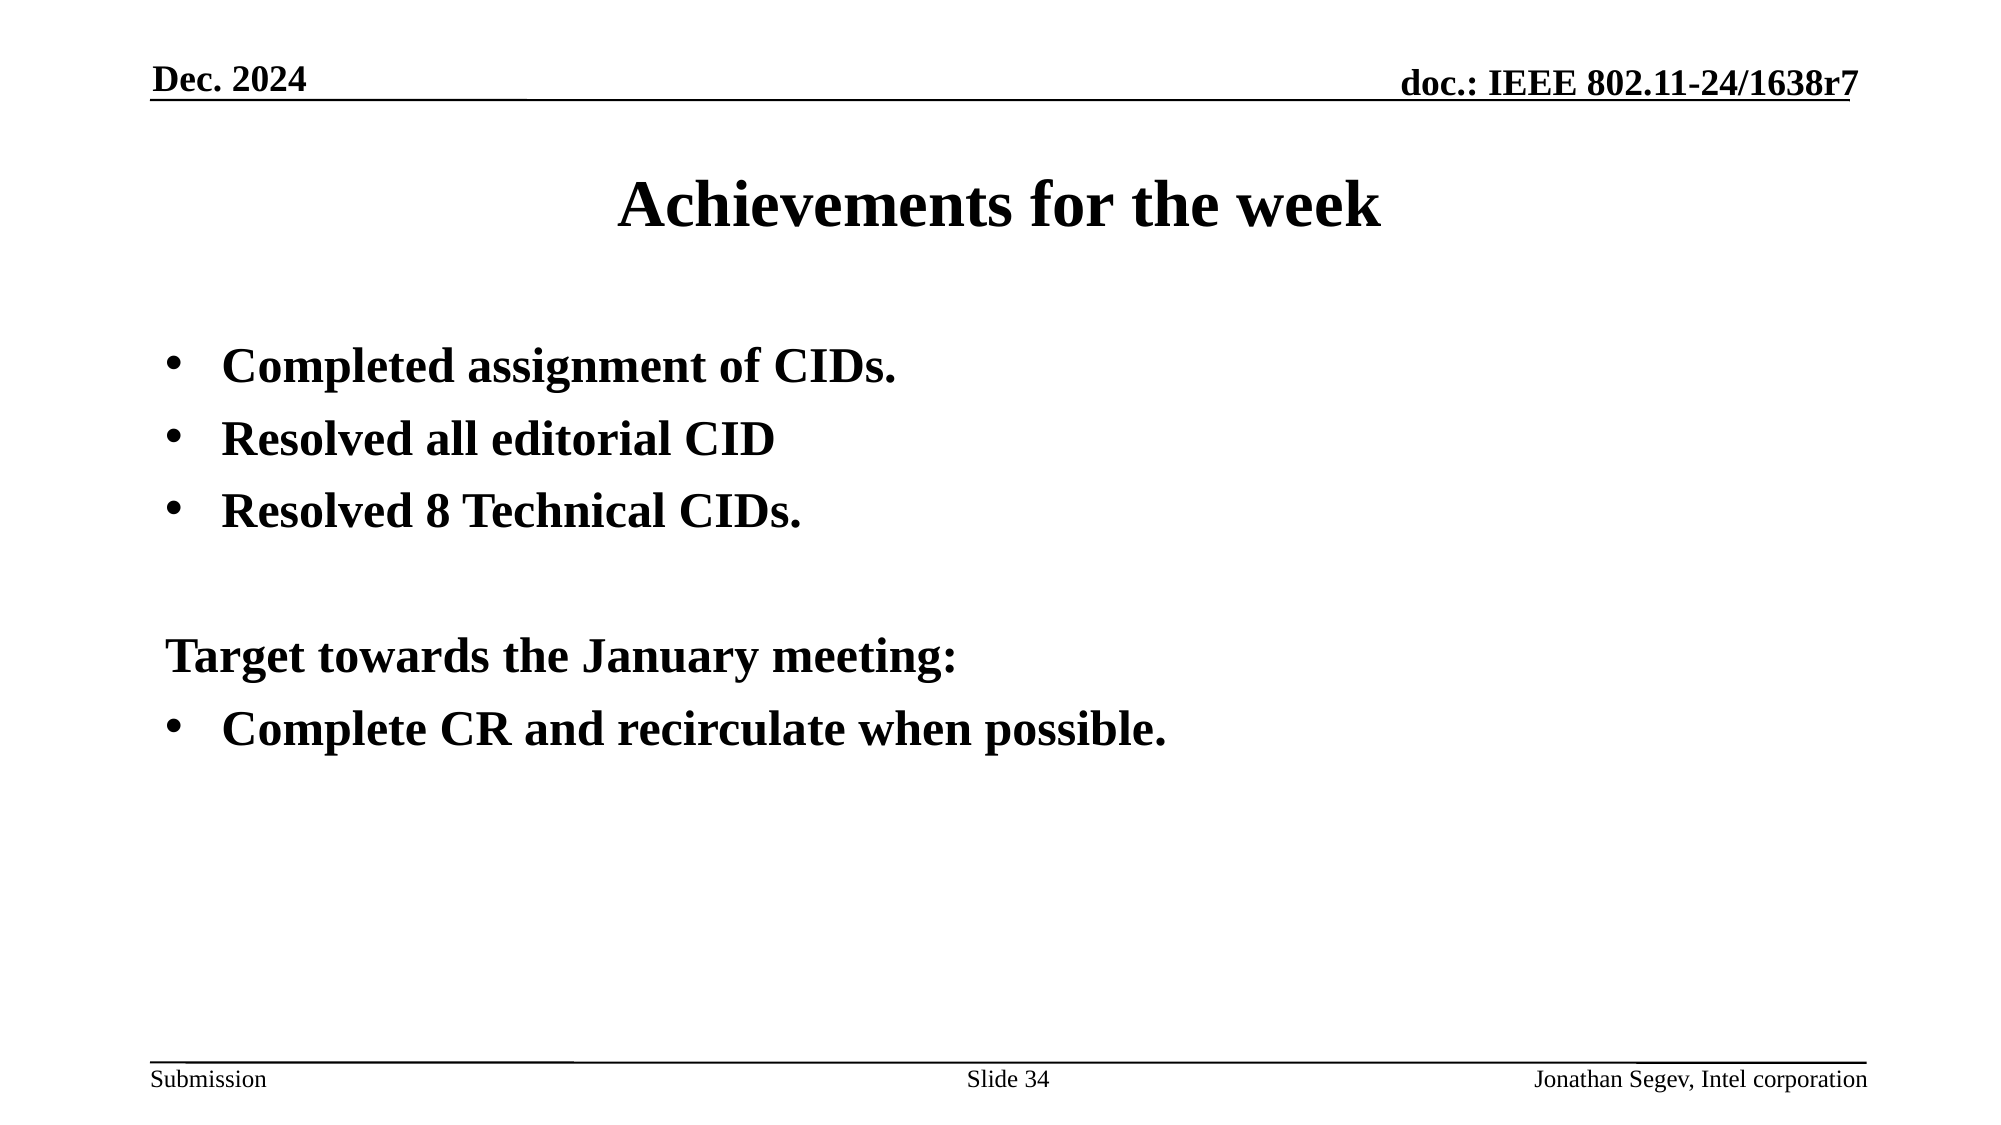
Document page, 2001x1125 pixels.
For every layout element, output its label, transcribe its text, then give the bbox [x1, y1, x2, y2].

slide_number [152, 54, 563, 100]
footer Jonathan Segev, Intel corporation [1171, 1061, 1869, 1093]
list Completed assignment of CIDs. Resolved all editorial CID Resolved 8 Technical CIDs. Target towards the January meeting: Complete CR and recirculate when possible. [149, 324, 1850, 1000]
title Achievements for the week [149, 112, 1850, 288]
slide_number Slide 34 [950, 1061, 1067, 1123]
